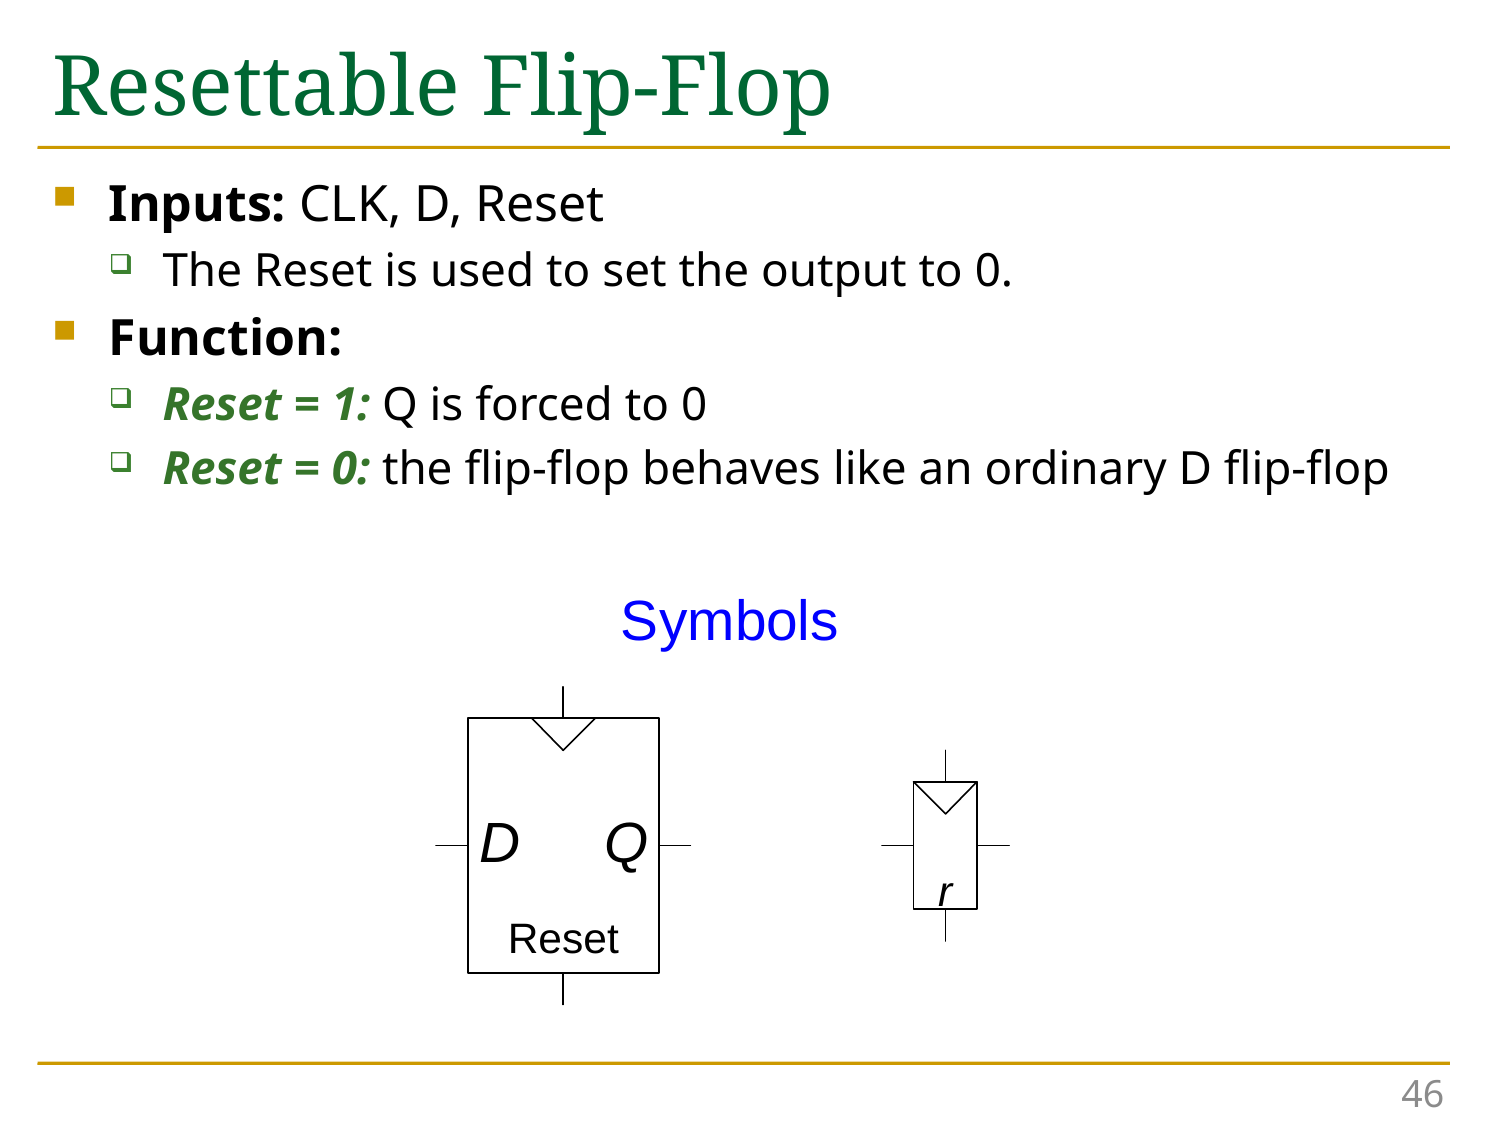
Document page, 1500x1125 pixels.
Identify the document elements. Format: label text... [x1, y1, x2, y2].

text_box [424, 512, 1018, 1015]
slide_number 46 [1121, 1066, 1460, 1125]
list Inputs: CLK, D, Reset The Reset is used to set the output to 0. Function: Reset = 1: Q is forced to 0 Reset = 0: the flip-flop behaves like an ordinary D flip-flop [37, 163, 1450, 1016]
title Resettable Flip-Flop [37, 24, 1450, 163]
